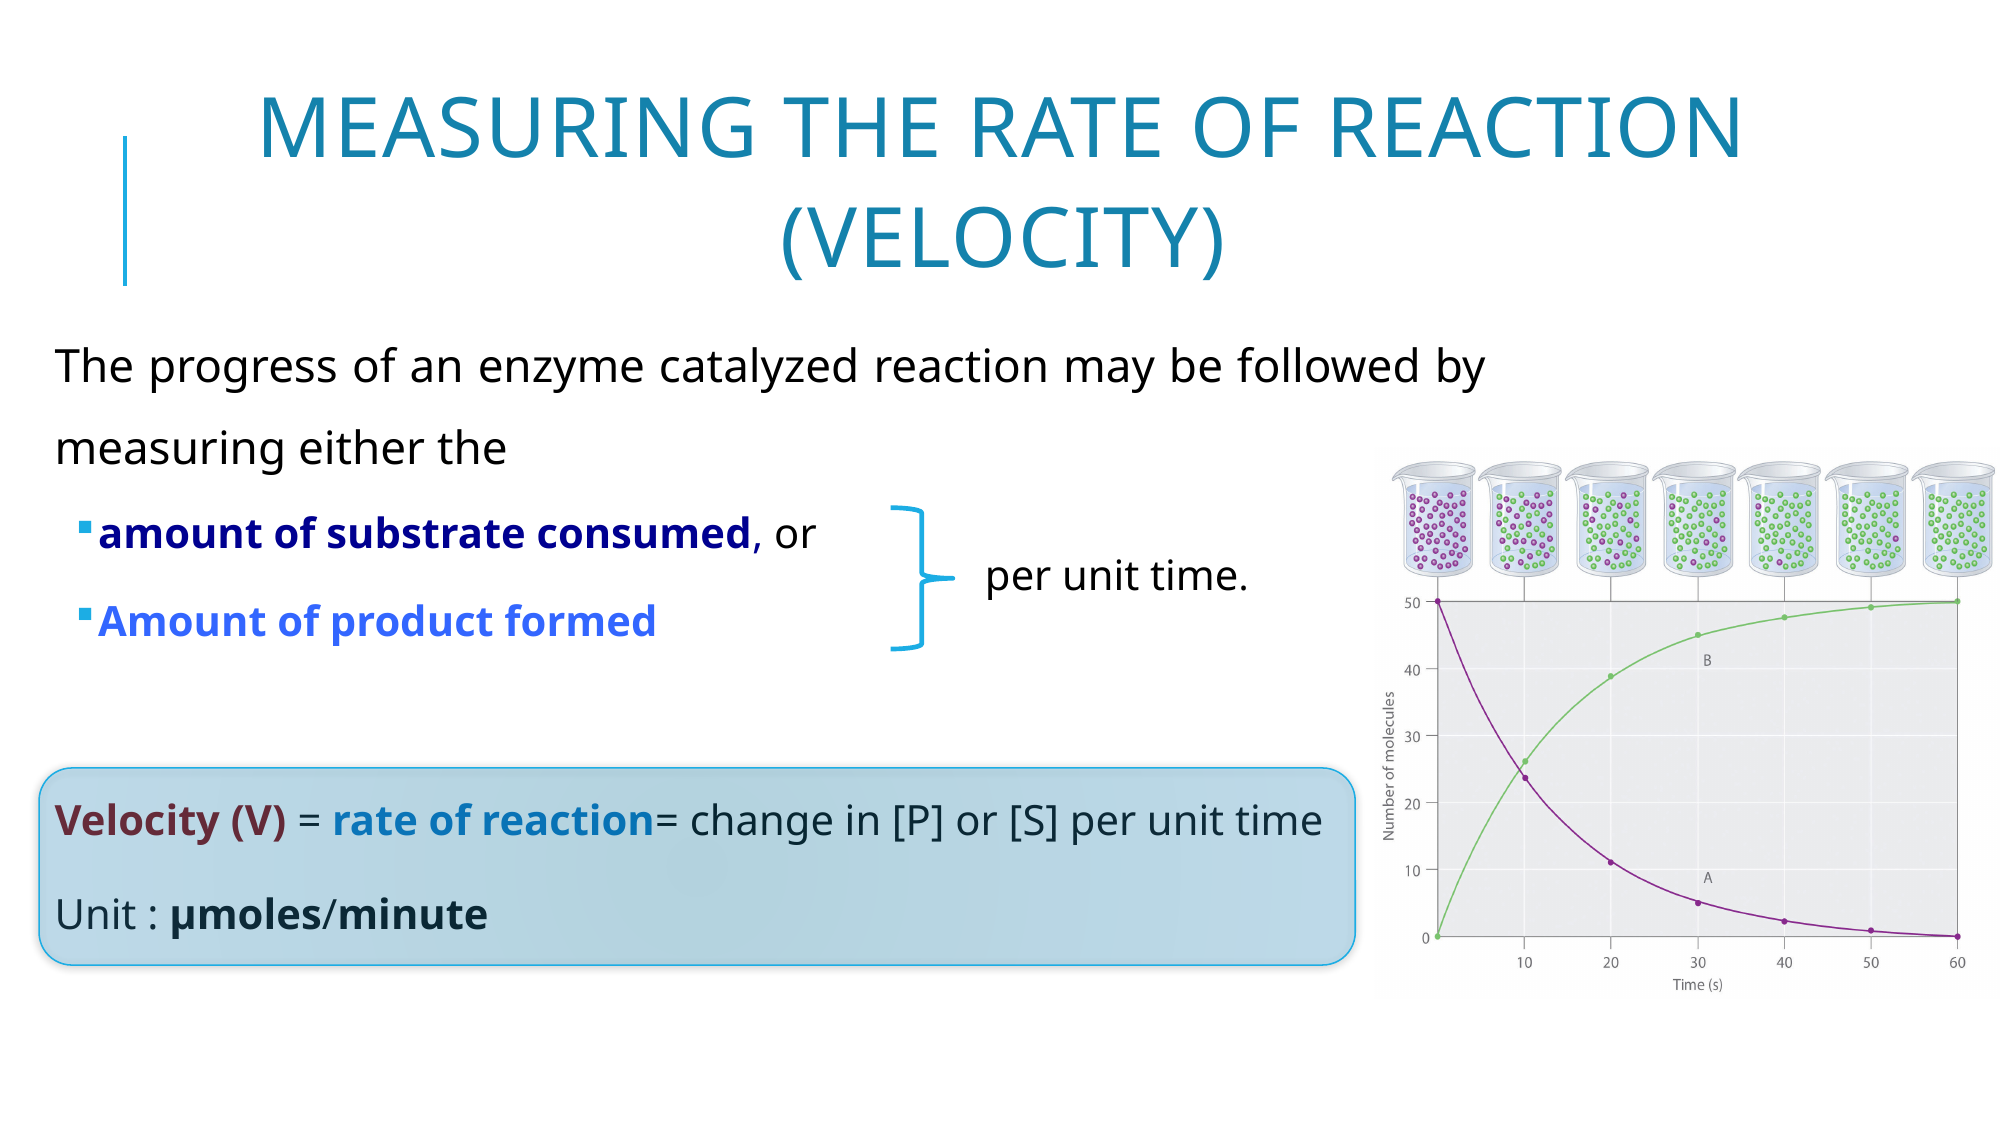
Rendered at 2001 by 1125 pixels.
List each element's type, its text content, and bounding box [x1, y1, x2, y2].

text_box [38, 767, 1357, 966]
list The progress of an enzyme catalyzed reaction may be followed by measuring either the amount of substrate consumed, or Amount of product formed Velocity (V) = rate of reaction= change in [P] or [S] per unit time Unit : µmoles/minute [47, 301, 1495, 1055]
text_box per unit time. [970, 541, 1273, 651]
title Measuring the rate of reaction (velocity) [162, 51, 1845, 298]
picture [1374, 447, 2000, 999]
text_box [890, 506, 955, 651]
